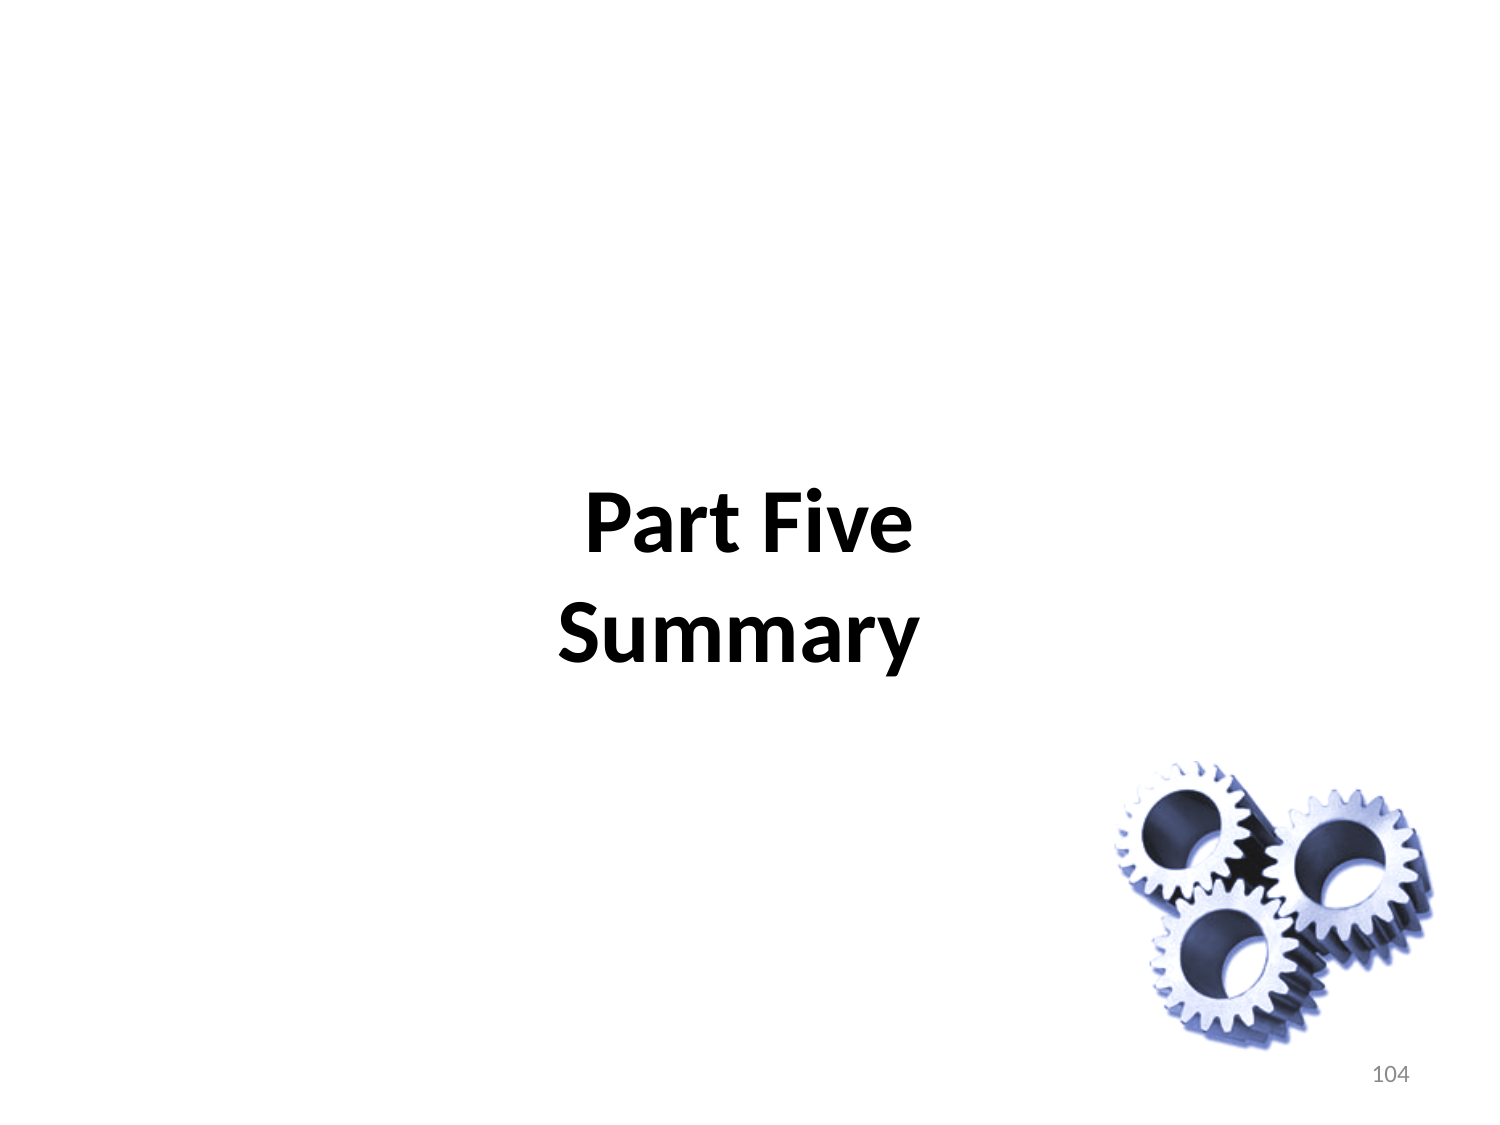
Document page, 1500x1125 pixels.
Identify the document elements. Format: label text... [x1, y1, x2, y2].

slide_number 104 [1074, 1042, 1425, 1103]
title Part Five Summary [75, 453, 1425, 641]
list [1113, 761, 1436, 1052]
